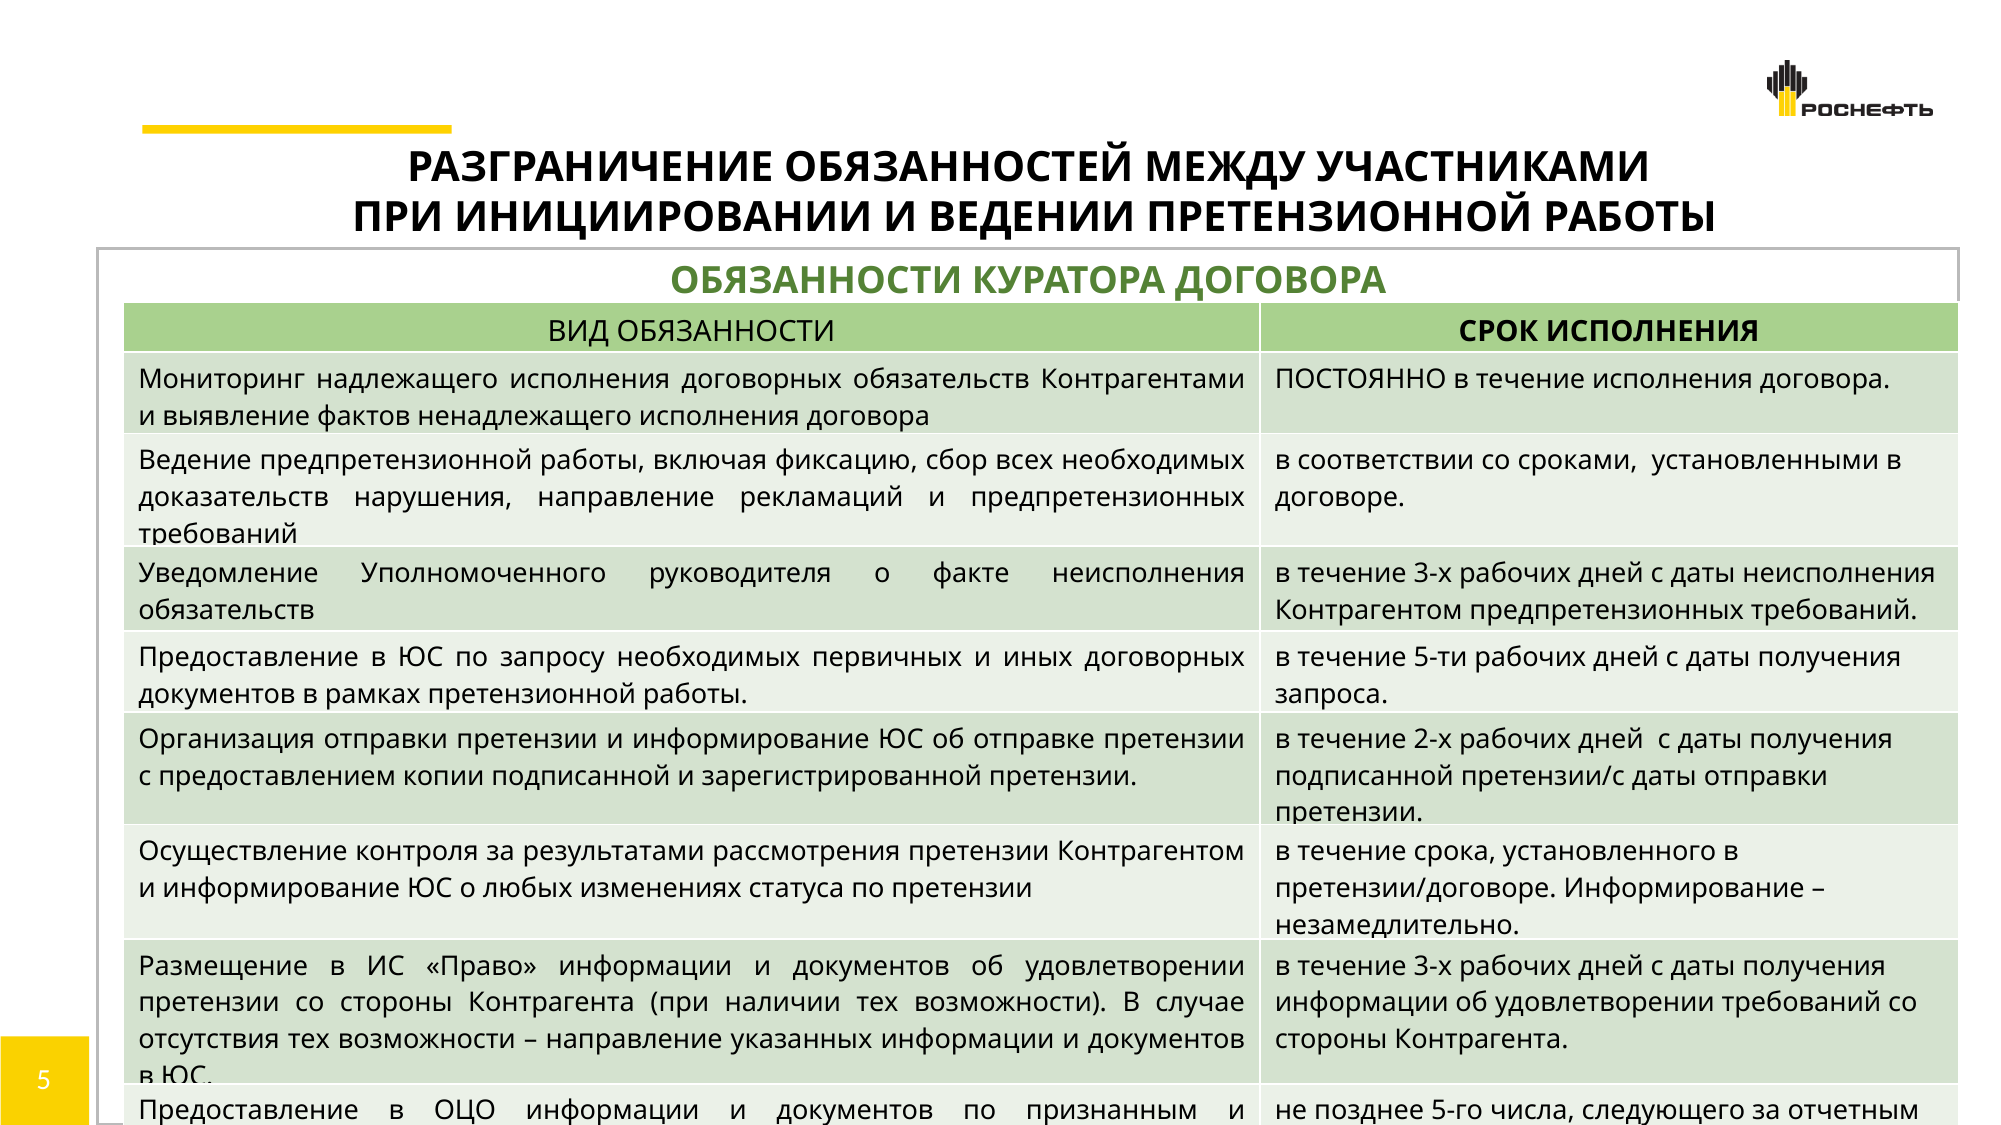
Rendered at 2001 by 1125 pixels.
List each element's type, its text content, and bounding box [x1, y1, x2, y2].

table_cell в соответствии со сроками, установленными в договоре. [1261, 434, 1958, 545]
text_box РАЗГРАНИЧЕНИЕ ОБЯЗАННОСТЕЙ МЕЖДУ УЧАСТНИКАМИ ПРИ ИНИЦИИРОВАНИИ И ВЕДЕНИИ ПРЕТЕНЗИОННОЙ РАБОТЫ [142, 132, 1928, 248]
text_box [141, 124, 453, 135]
table_cell в течение срока, установленного в претензии/договоре. Информирование – незамедлительно. [1261, 825, 1958, 938]
table_cell Осуществление контроля за результатами рассмотрения претензии Контрагентом и информирование ЮС о любых изменениях статуса по претензии [124, 825, 1259, 938]
text_box ОБЯЗАННОСТИ КУРАТОРА ДОГОВОРА [97, 248, 1959, 1125]
table_cell ПОСТОЯННО в течение исполнения договора. [1261, 353, 1958, 433]
table_cell Предоставление в ОЦО информации и документов по признанным и удовлетворенным со стороны Контрагента претензиям. [124, 1085, 1259, 1125]
table_cell Ведение предпретензионной работы, включая фиксацию, сбор всех необходимых доказательств нарушения, направление рекламаций и предпретензионных требований [124, 434, 1259, 545]
table_cell Организация отправки претензии и информирование ЮС об отправке претензии с предоставлением копии подписанной и зарегистрированной претензии. [124, 713, 1259, 824]
picture [1767, 60, 1933, 116]
table_cell Размещение в ИС «Право» информации и документов об удовлетворении претензии со стороны Контрагента (при наличии тех возможности). В случае отсутствия тех возможности – направление указанных информации и документов в ЮС. [124, 940, 1259, 1083]
table_cell в течение 5-ти рабочих дней с даты получения запроса. [1261, 632, 1958, 711]
table_header СРОК ИСПОЛНЕНИЯ [1261, 303, 1958, 351]
table_cell в течение 3-х рабочих дней с даты получения информации об удовлетворении требований со стороны Контрагента. [1261, 940, 1958, 1083]
table_cell в течение 2-х рабочих дней с даты получения подписанной претензии/с даты отправки претензии. [1261, 713, 1958, 824]
table_cell в течение 3-х рабочих дней с даты неисполнения Контрагентом предпретензионных требований. [1261, 547, 1958, 630]
table_cell Предоставление в ЮС по запросу необходимых первичных и иных договорных документов в рамках претензионной работы. [124, 632, 1259, 711]
table_cell не позднее 5-го числа, следующего за отчетным месяцем. [1261, 1085, 1958, 1125]
table_header ВИД ОБЯЗАННОСТИ [124, 303, 1259, 351]
table_cell Мониторинг надлежащего исполнения договорных обязательств Контрагентами и выявление фактов ненадлежащего исполнения договора [124, 353, 1259, 433]
table_cell Уведомление Уполномоченного руководителя о факте неисполнения обязательств [124, 547, 1259, 630]
